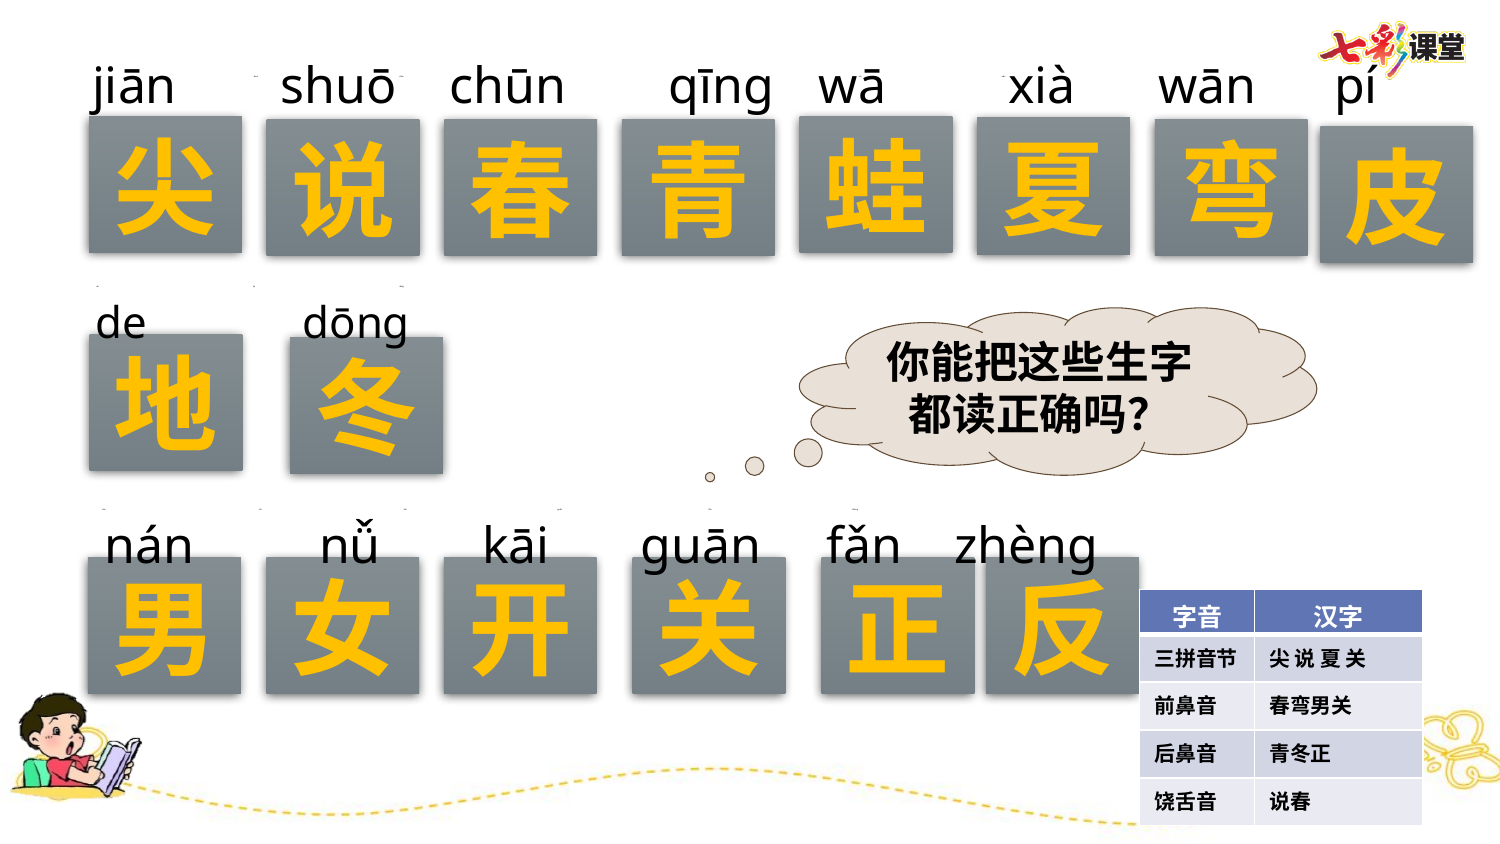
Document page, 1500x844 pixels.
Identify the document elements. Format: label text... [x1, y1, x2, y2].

table_cell 前鼻音 [1140, 683, 1254, 729]
text_box de jiù dōng [85, 283, 669, 288]
text_box de dōng [83, 288, 953, 353]
text_box 正 [821, 579, 975, 694]
text_box 尖 [89, 119, 242, 253]
table_cell 三拼音节 [1140, 637, 1254, 681]
text_box 关 [632, 579, 786, 694]
text_box 男 [87, 557, 241, 694]
table_cell 尖 说 夏 关 [1255, 637, 1422, 681]
text_box 开 [443, 579, 597, 694]
text_box 反 [986, 579, 1139, 694]
text_box 夏 [977, 119, 1130, 255]
text_box nán nǚ kāi guān fǎn zhèng [92, 507, 1500, 579]
text_box 冬 [290, 353, 443, 474]
text_box 皮 [1320, 126, 1474, 263]
table_header 字音 [1140, 590, 1254, 632]
text_box 你能把这些生字都读正确吗？ [798, 306, 1318, 477]
text_box 青 [621, 119, 775, 256]
table_cell 春弯男关 [1255, 683, 1422, 729]
table_cell 饶舌音 [1140, 779, 1254, 825]
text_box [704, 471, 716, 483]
picture [0, 0, 1500, 844]
text_box 弯 [1154, 119, 1308, 256]
table_header 汉字 [1255, 590, 1422, 632]
text_box 女 [266, 579, 420, 694]
table_cell 青冬正 [1255, 731, 1422, 777]
text_box 蛙 [799, 119, 953, 253]
text_box 说 [266, 119, 420, 256]
table_cell 后鼻音 [1140, 731, 1254, 777]
text_box 地 [89, 353, 243, 471]
text_box 你能把这些生字都读正确吗？ [744, 455, 766, 477]
text_box 春 [444, 119, 598, 256]
text_box jiān shuō chūn qīng wā xià wān pí [31, 47, 1445, 119]
table_cell 说春 [1255, 779, 1422, 825]
text_box 你能把这些生字都读正确吗？ [793, 437, 824, 468]
